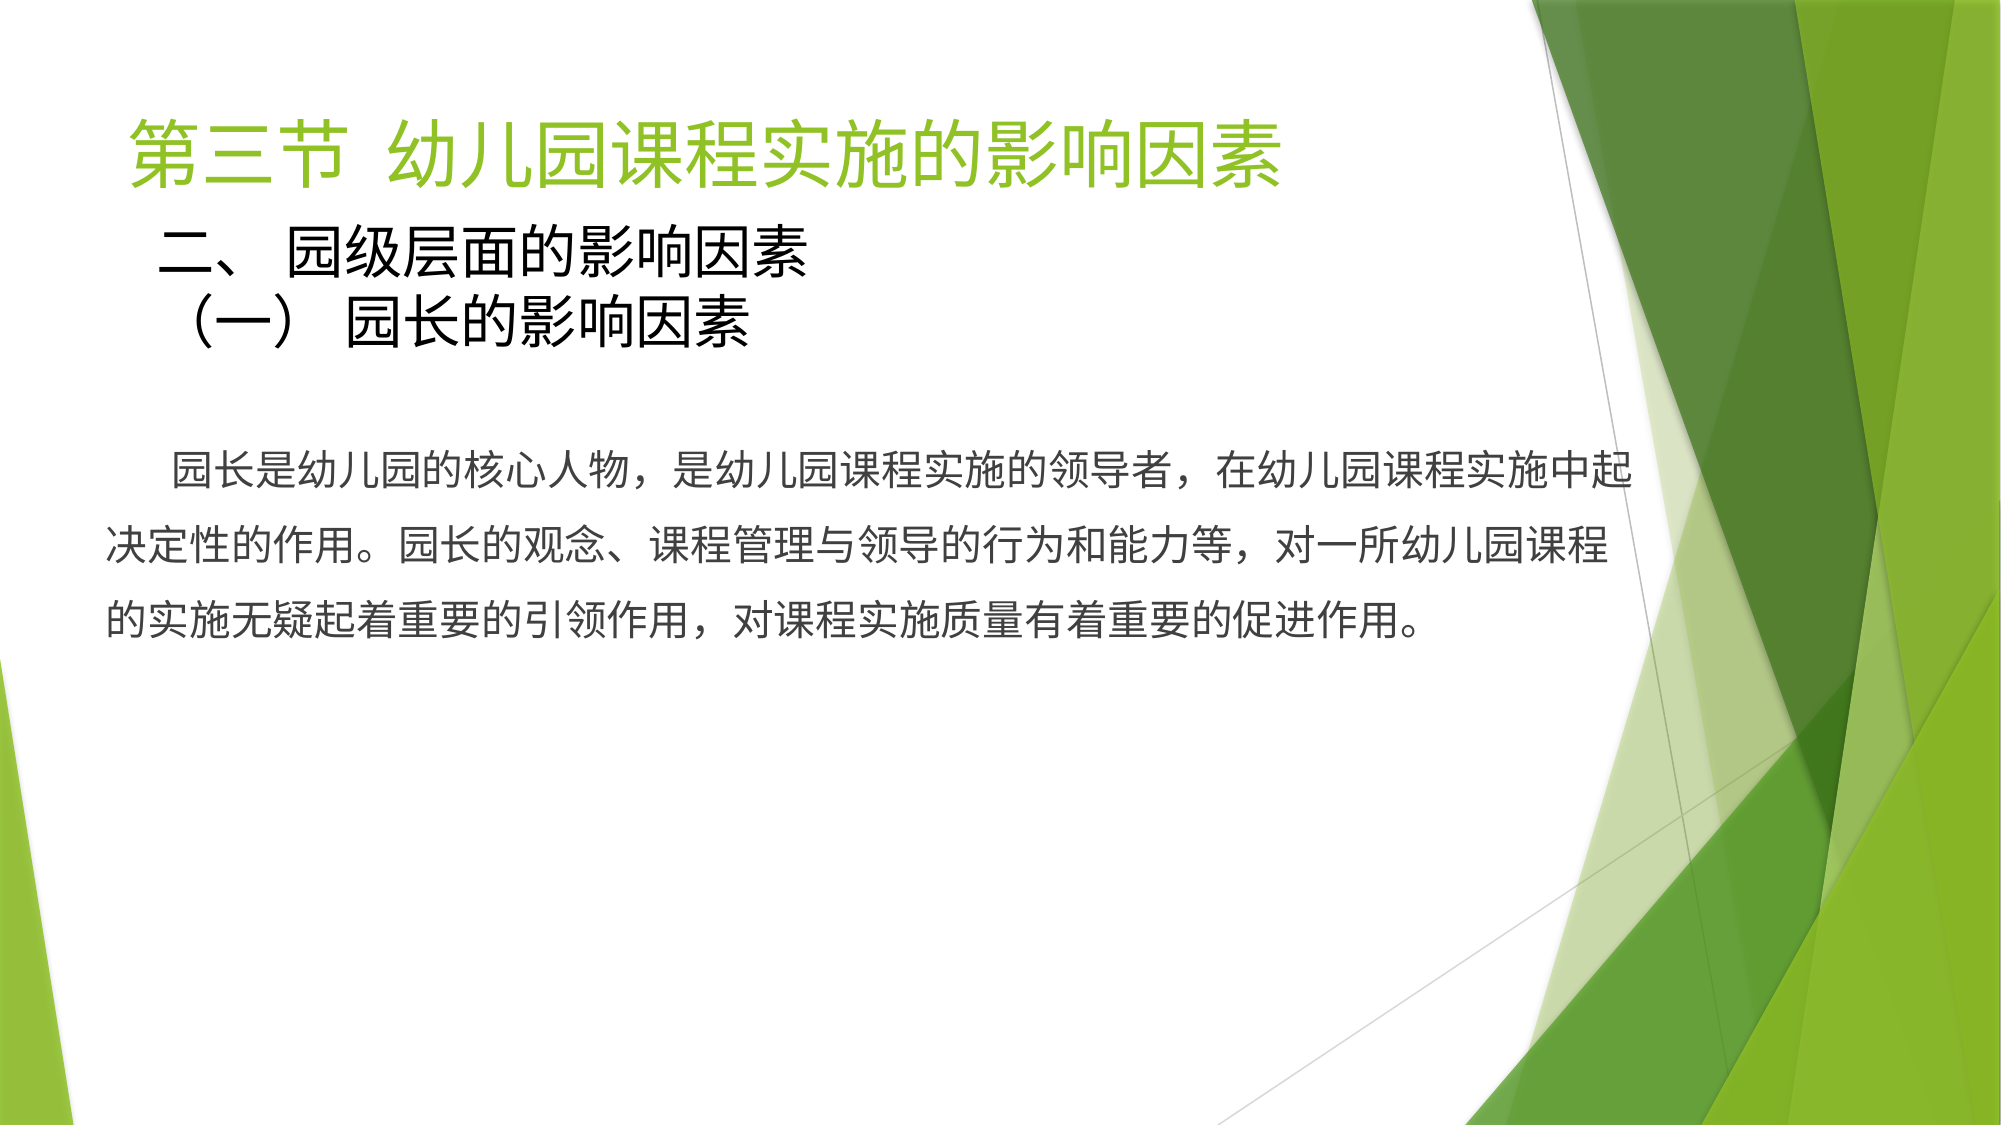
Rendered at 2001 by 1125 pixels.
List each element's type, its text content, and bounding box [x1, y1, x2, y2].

text_box 二、 园级层面的影响因素 （一） 园长的影响因素 [141, 208, 1451, 363]
title 第三节 幼儿园课程实施的影响因素 [111, 99, 1522, 317]
list 园长是幼儿园的核心人物，是幼儿园课程实施的领导者，在幼儿园课程实施中起决定性的作用。园长的观念、课程管理与领导的行为和能力等，对一所幼儿园课程的实施无疑起着重要的引领作用，对课程实施质量有着重要的促进作用。 [90, 411, 1660, 856]
